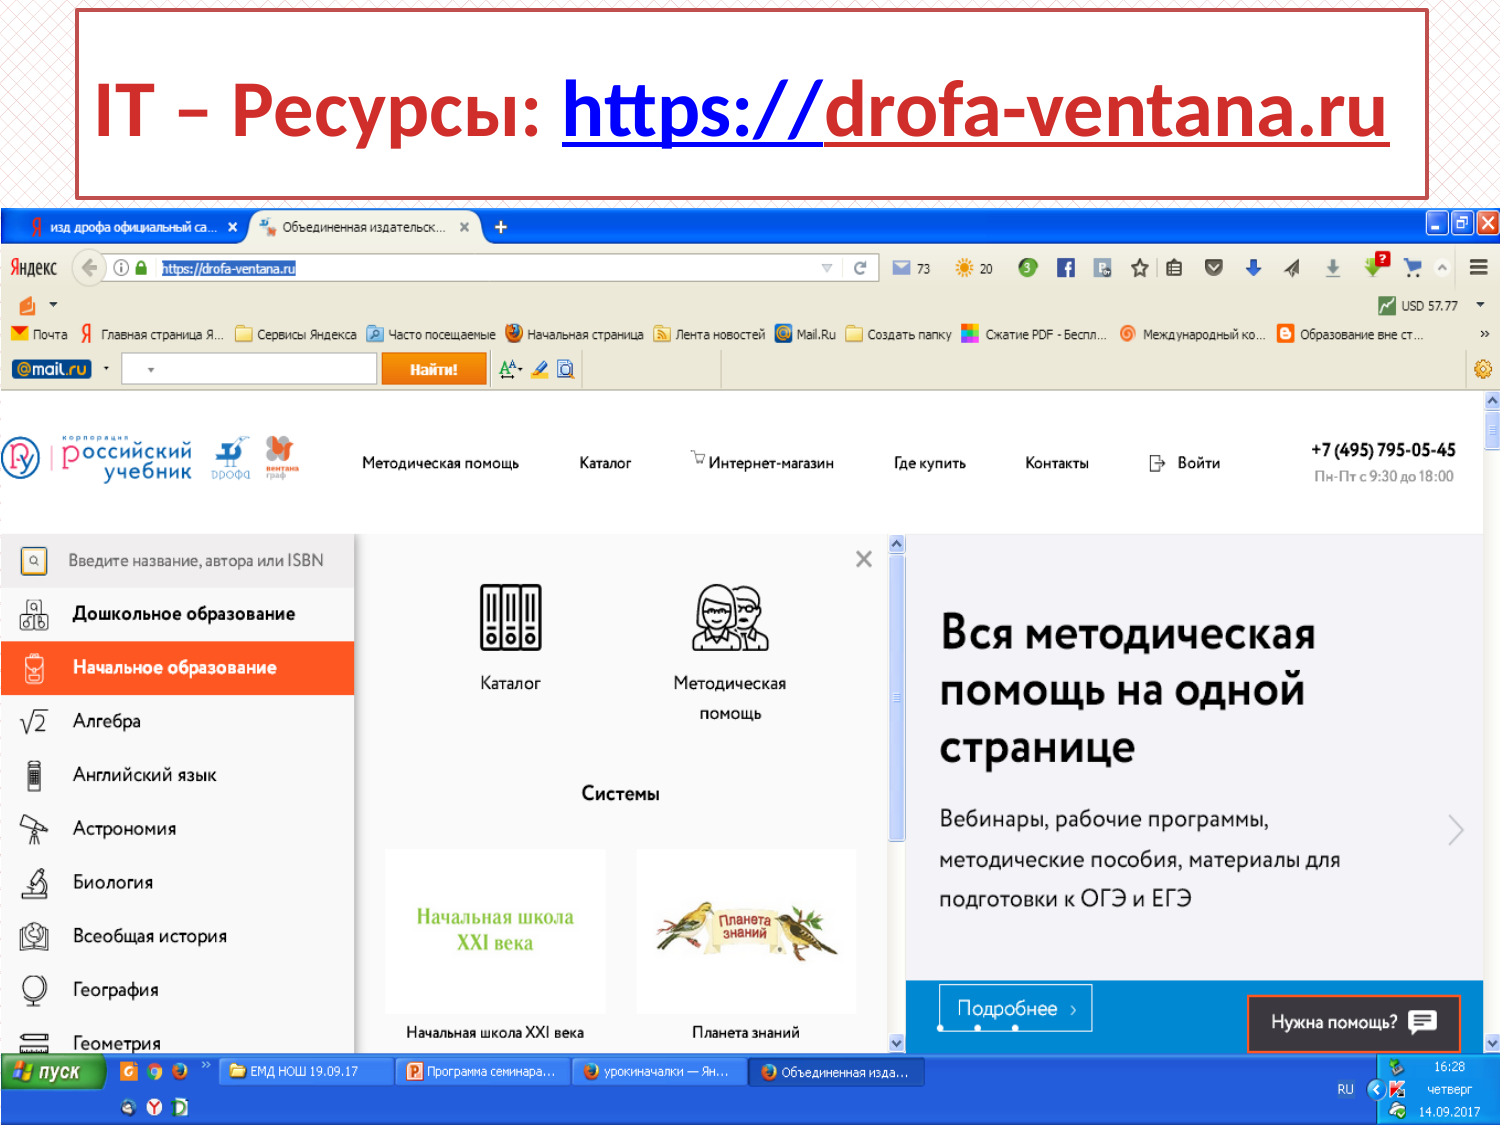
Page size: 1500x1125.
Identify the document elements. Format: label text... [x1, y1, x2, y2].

picture [1, 207, 1500, 1125]
title IT – Ресурсы: https://drofa-ventana.ru [75, 8, 1429, 200]
